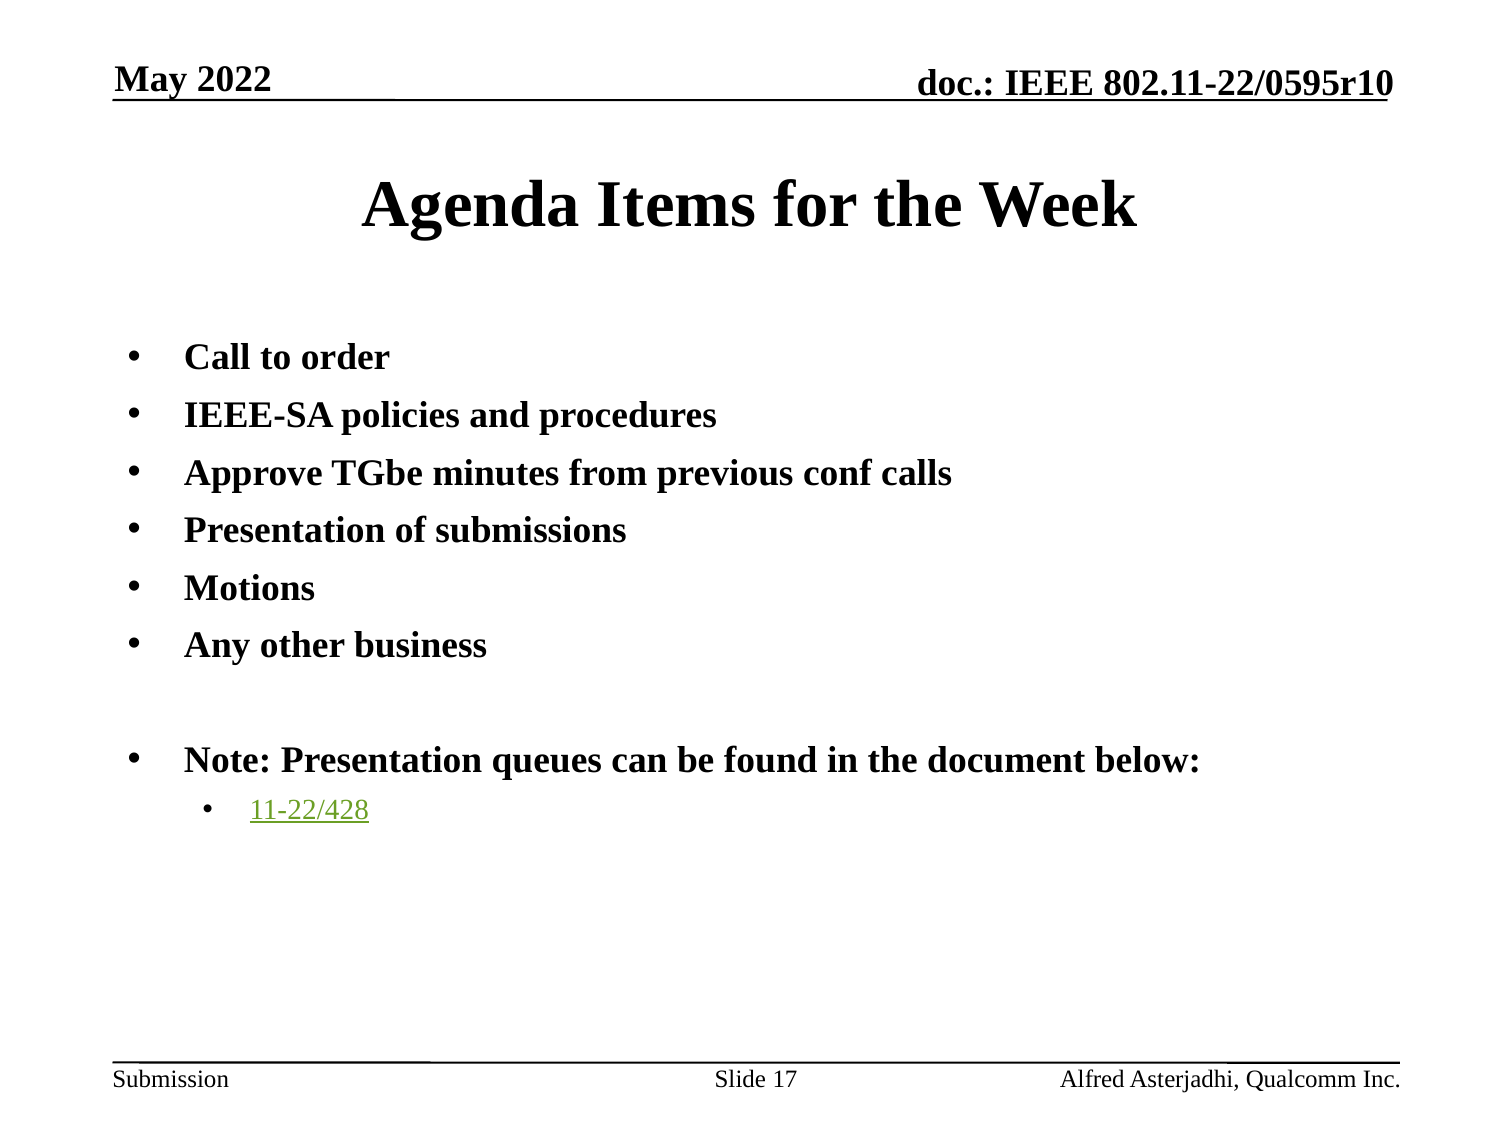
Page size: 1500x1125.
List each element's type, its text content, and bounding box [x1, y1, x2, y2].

slide_number Slide 17 [712, 1061, 800, 1123]
footer Alfred Asterjadhi, Qualcomm Inc. [878, 1061, 1402, 1093]
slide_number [114, 54, 493, 100]
list Call to order IEEE-SA policies and procedures Approve TGbe minutes from previous conf calls Presentation of submissions Motions Any other business Note: Presentation queues can be found in the document below: 11-22/428 [112, 324, 1388, 1000]
title Agenda Items for the Week [112, 112, 1388, 288]
